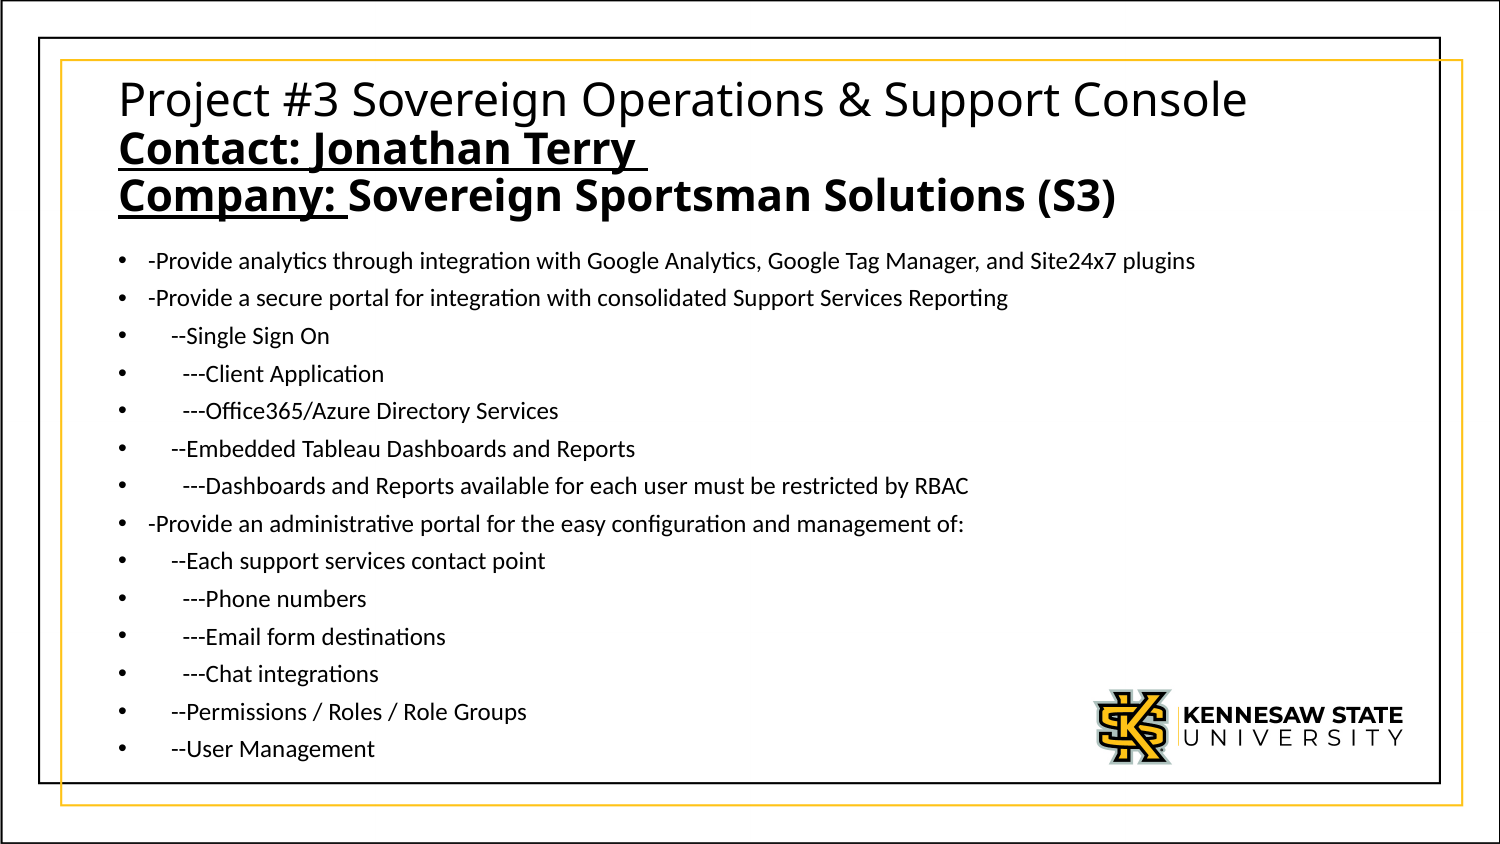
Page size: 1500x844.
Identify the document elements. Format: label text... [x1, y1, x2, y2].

picture [0, 0, 1500, 844]
list -Provide analytics through integration with Google Analytics, Google Tag Manager, and Site24x7 plugins -Provide a secure portal for integration with consolidated Support Services Reporting --Single Sign On ---Client Application ---Office365/Azure Directory Services --Embedded Tableau Dashboards and Reports ---Dashboards and Reports available for each user must be restricted by RBAC -Provide an administrative portal for the easy configuration and management of: --Each support services contact point ---Phone numbers ---Email form destinations ---Chat integrations --Permissions / Roles / Role Groups --User Management [103, 240, 1397, 776]
title Project #3 Sovereign Operations & Support Console Contact: Jonathan Terry Company: Sovereign Sportsman Solutions (S3) [103, 67, 1467, 231]
